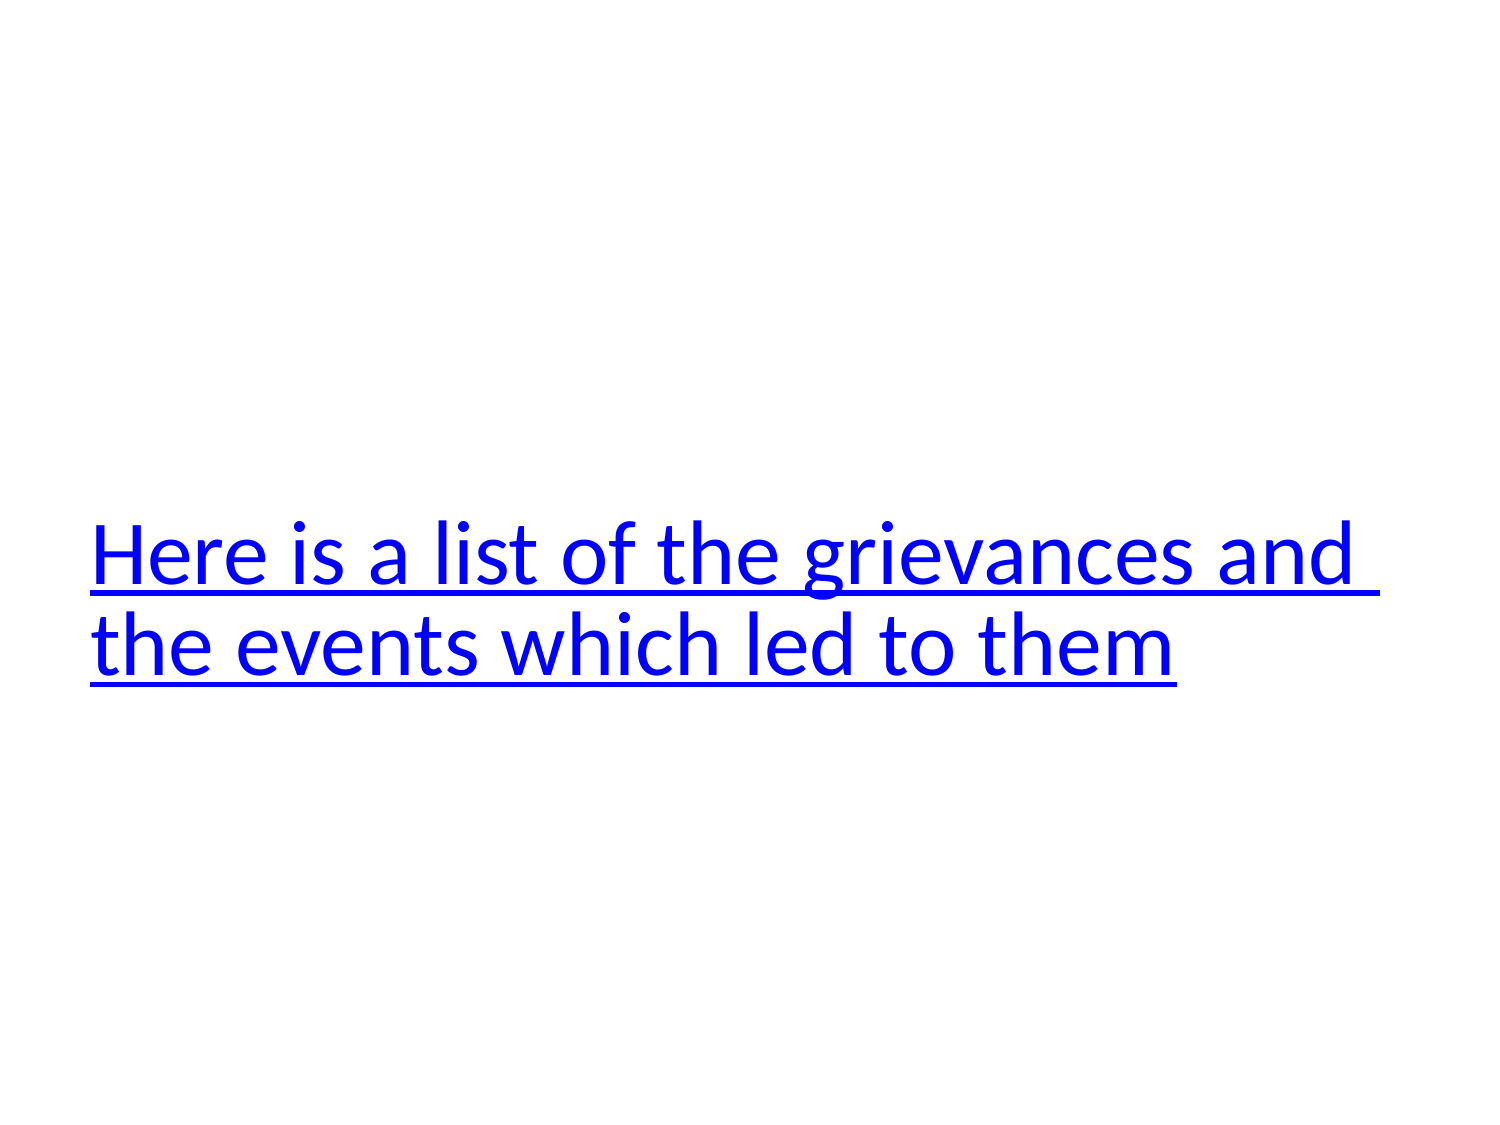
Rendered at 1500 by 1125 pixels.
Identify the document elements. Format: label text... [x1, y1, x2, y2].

title Here is a list of the grievances and the events which led to them [74, 44, 1426, 1051]
